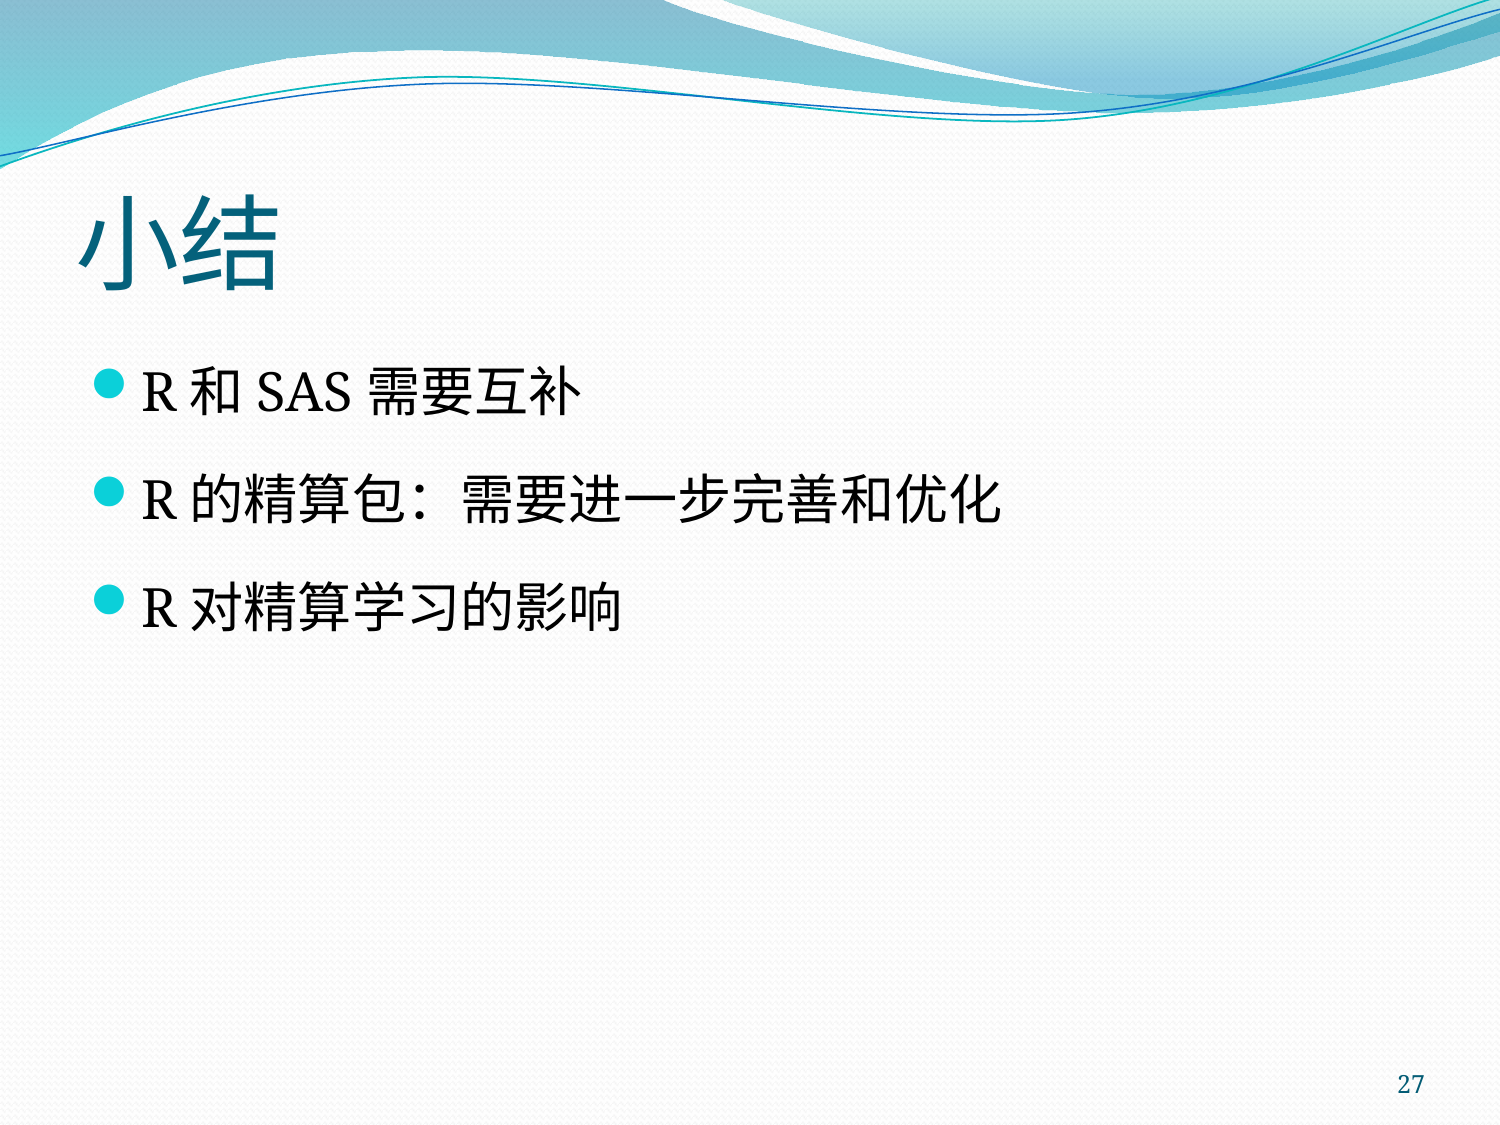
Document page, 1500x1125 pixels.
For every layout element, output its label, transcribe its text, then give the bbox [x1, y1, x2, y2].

title 小结 [75, 115, 1425, 303]
slide_number 27 [1299, 1042, 1425, 1103]
list R和SAS需要互补 R的精算包：需要进一步完善和优化 R对精算学习的影响 [75, 317, 1425, 1038]
